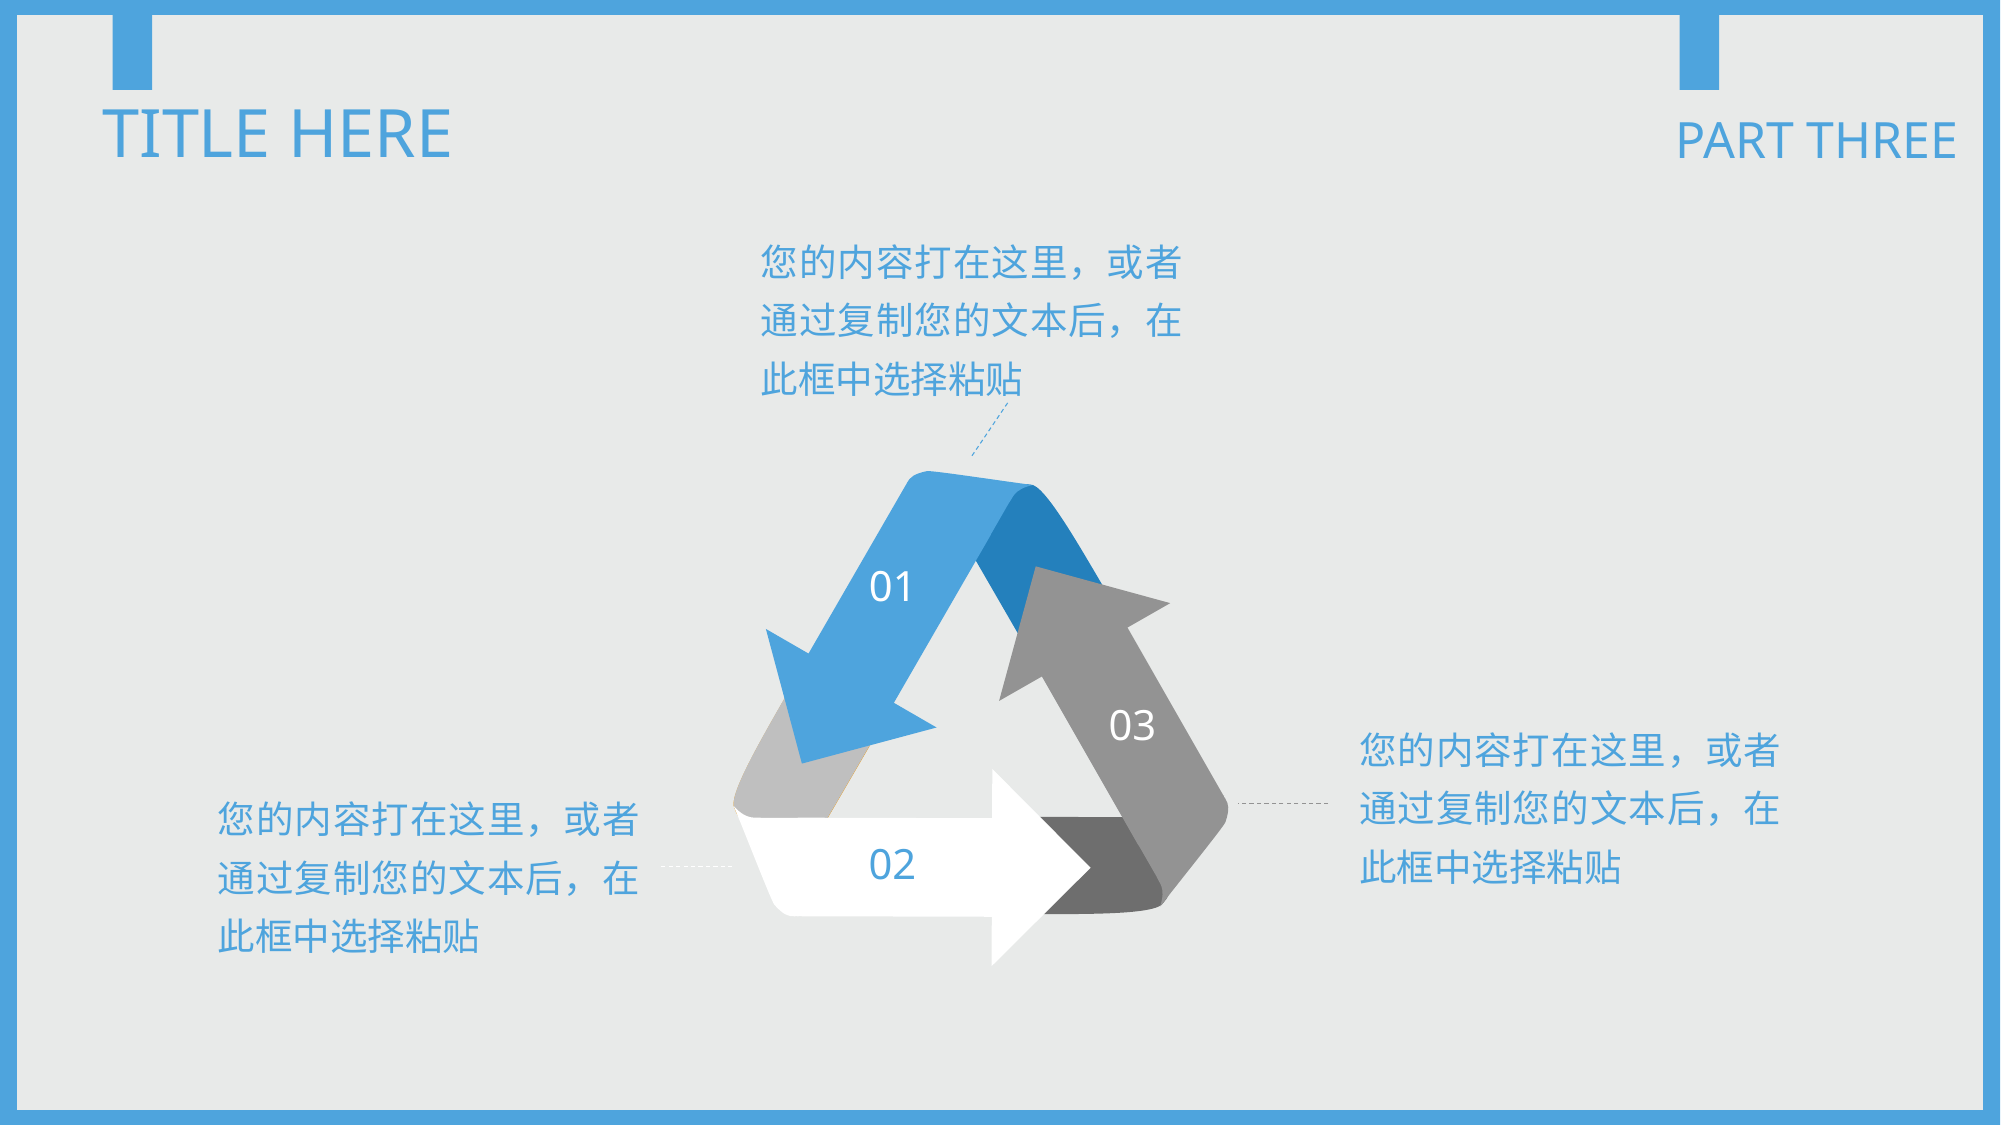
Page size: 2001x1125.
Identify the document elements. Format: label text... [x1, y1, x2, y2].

text_box 您的内容打在这里，或者通过复制您的文本后，在此框中选择粘贴 [1344, 706, 1797, 897]
list TITLE HERE [87, 92, 1132, 177]
list PART THREE [1660, 107, 2000, 185]
text_box 您的内容打在这里，或者通过复制您的文本后，在此框中选择粘贴 [203, 775, 656, 966]
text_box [659, 401, 1329, 985]
text_box 您的内容打在这里，或者通过复制您的文本后，在此框中选择粘贴 [745, 217, 1198, 401]
